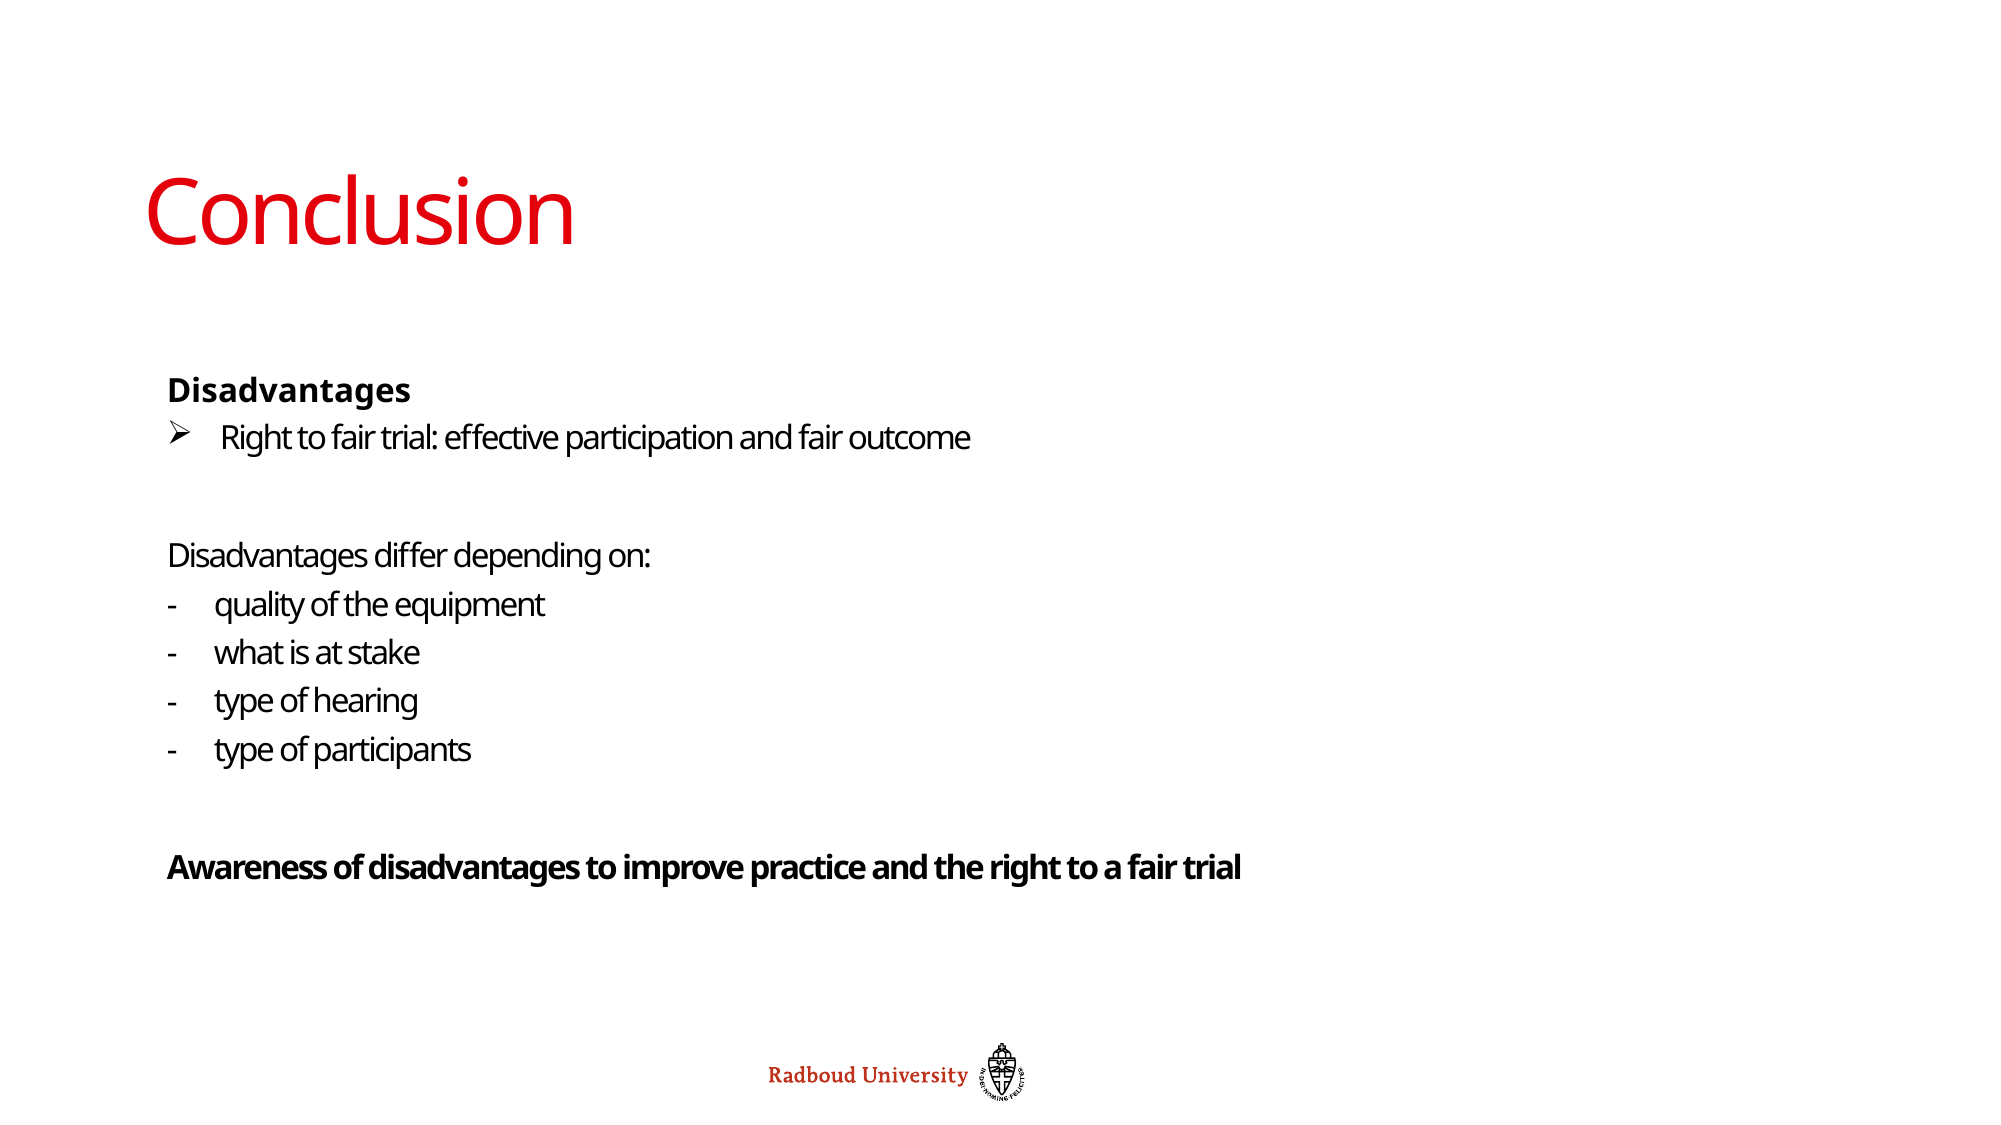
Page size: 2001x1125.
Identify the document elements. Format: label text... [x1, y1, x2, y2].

list Disadvantages Right to fair trial: effective participation and fair outcome Disadvantages differ depending on: quality of the equipment what is at stake type of hearing type of participants Awareness of disadvantages to improve practice and the right to a fair trial [166, 316, 1857, 973]
title Conclusion [143, 152, 1857, 271]
